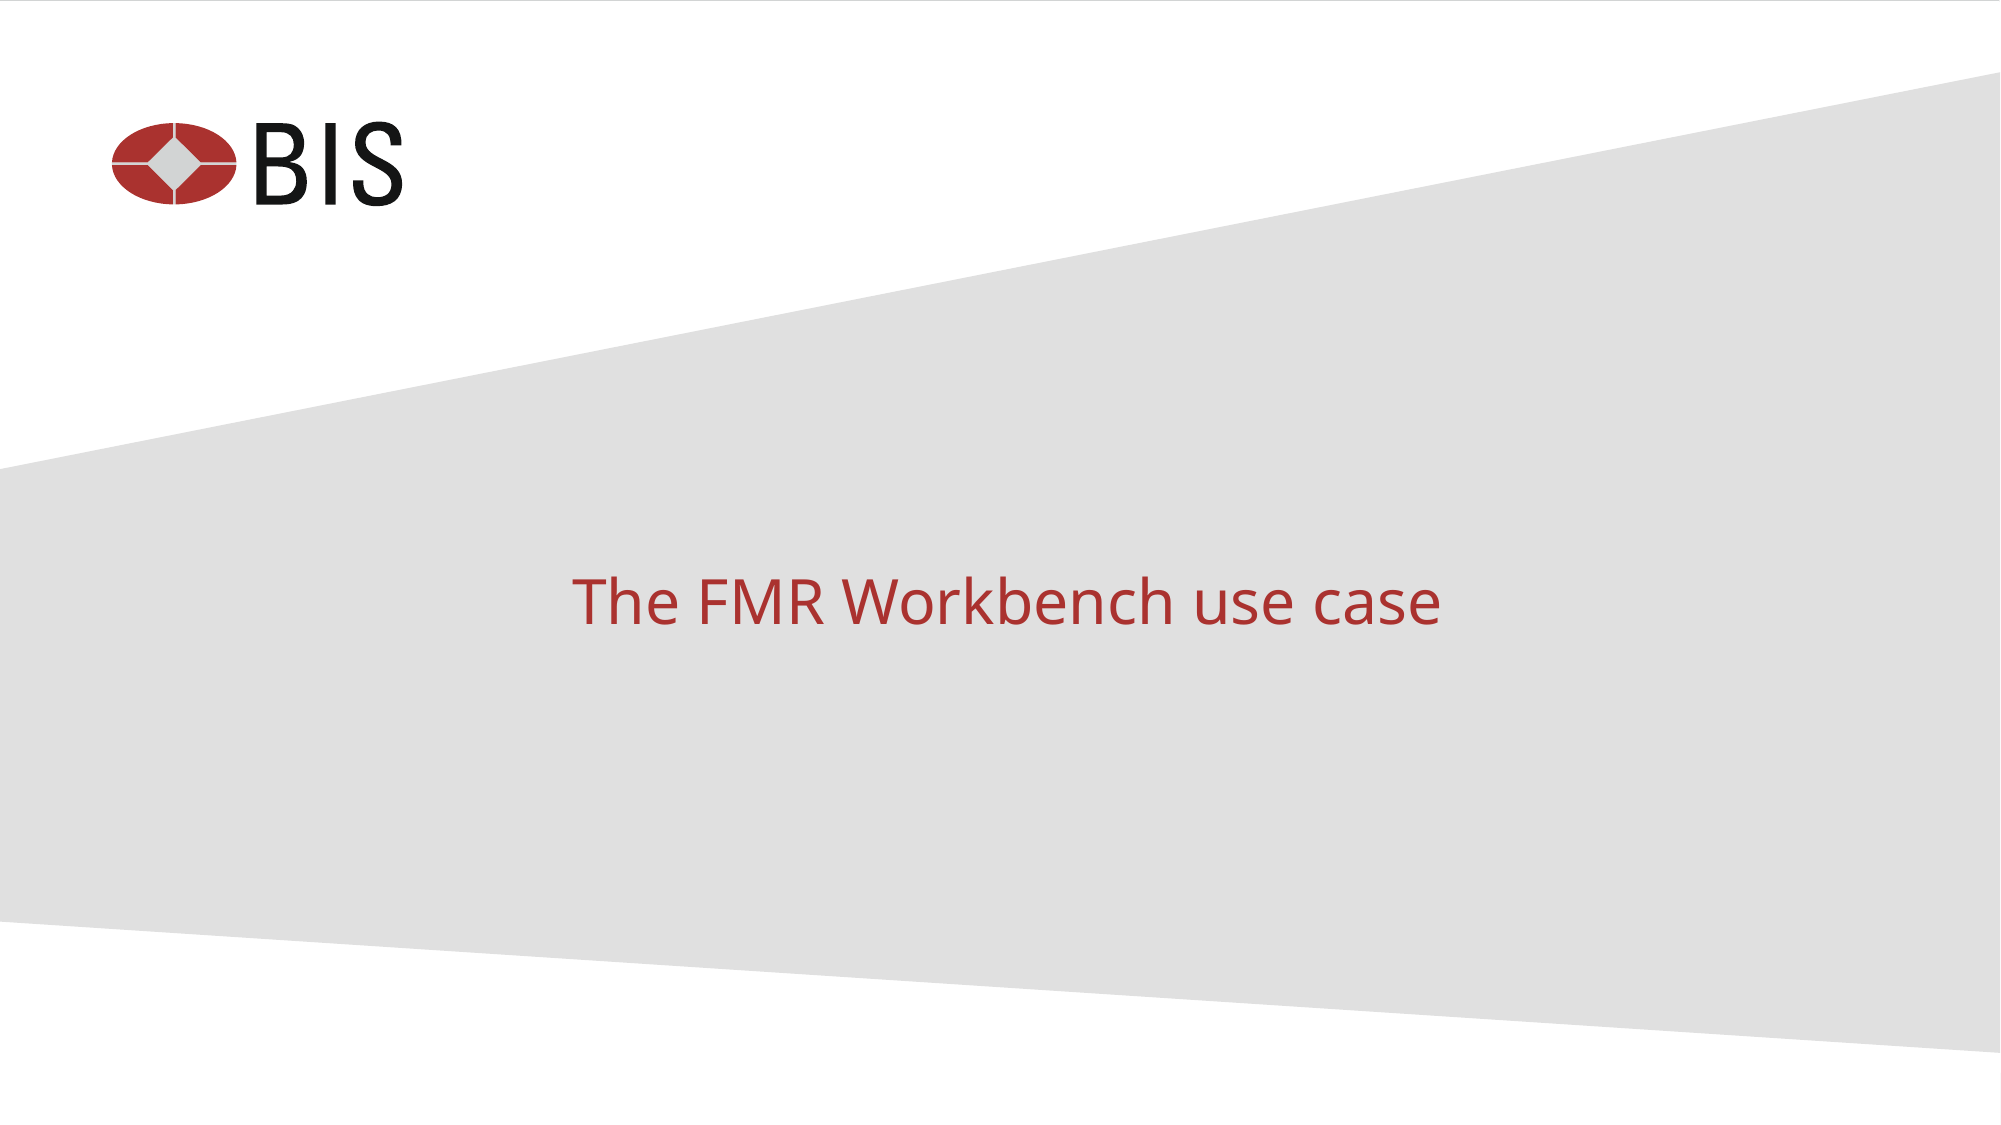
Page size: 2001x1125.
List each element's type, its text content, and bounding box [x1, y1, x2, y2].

title The FMR Workbench use case [181, 562, 1835, 823]
